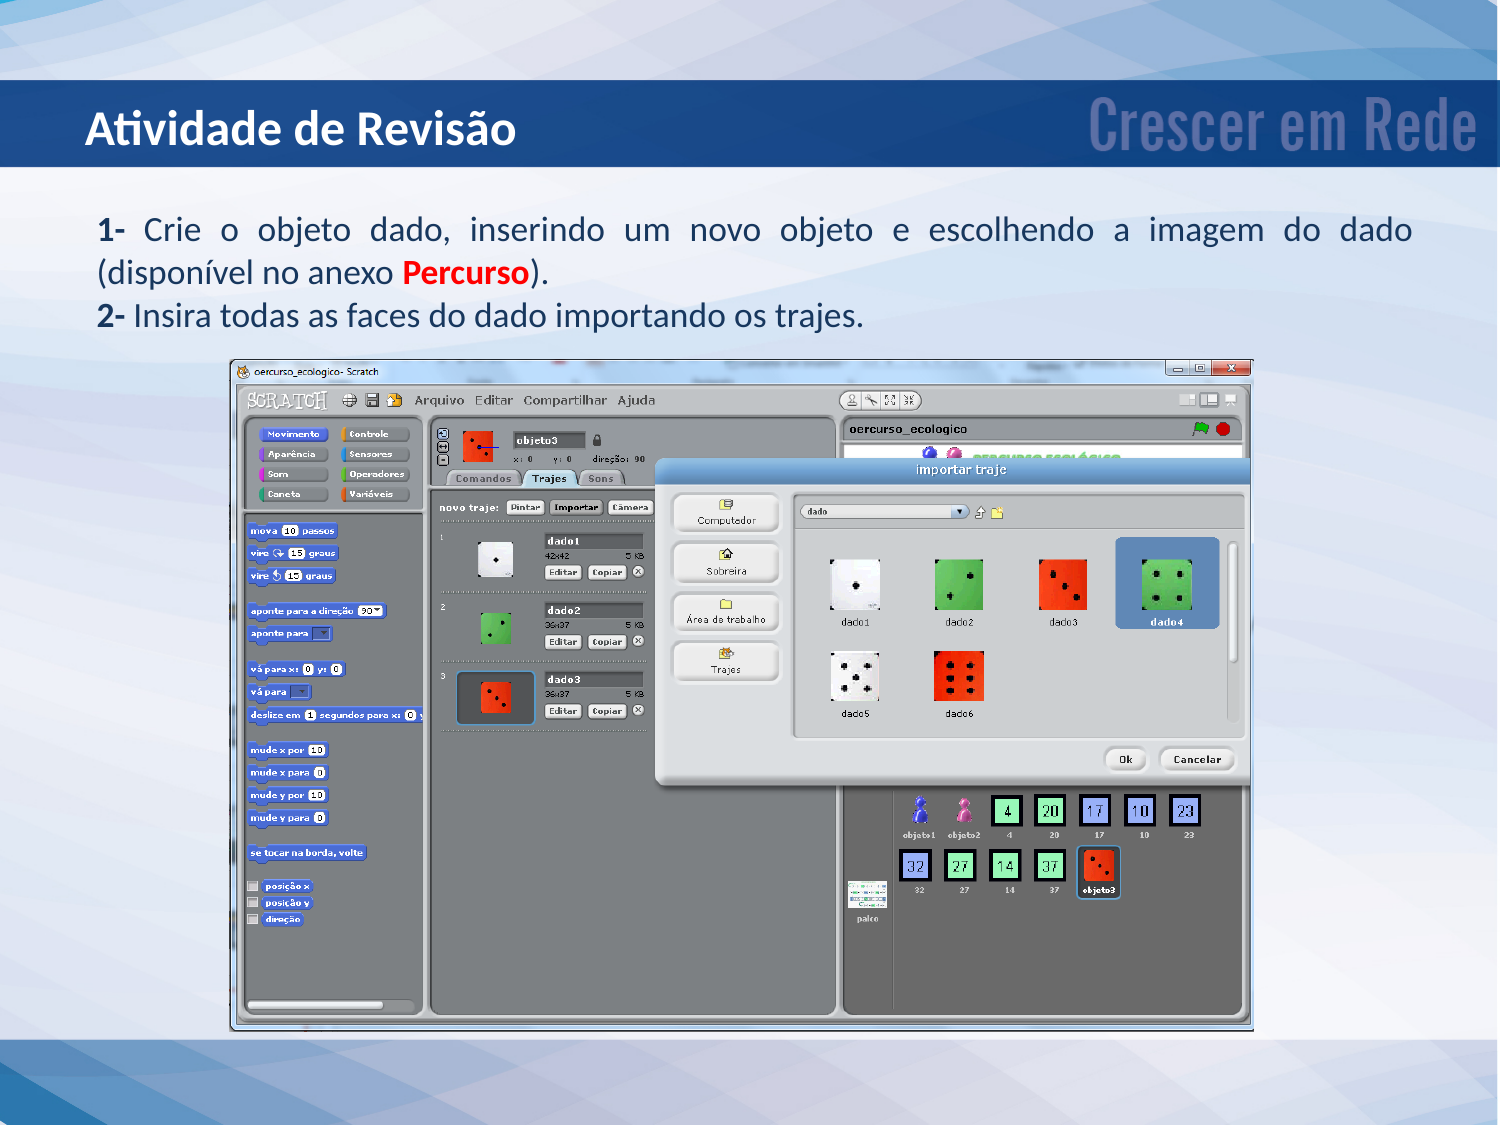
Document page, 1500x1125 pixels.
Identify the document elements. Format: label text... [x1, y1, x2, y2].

text_box 1- Crie o objeto dado, inserindo um novo objeto e escolhendo a imagem do dado (disponível no anexo Percurso). 2- Insira todas as faces do dado importando os trajes. [81, 199, 1430, 342]
picture [0, 0, 1500, 1125]
text_box Atividade de Revisão [70, 88, 1430, 163]
